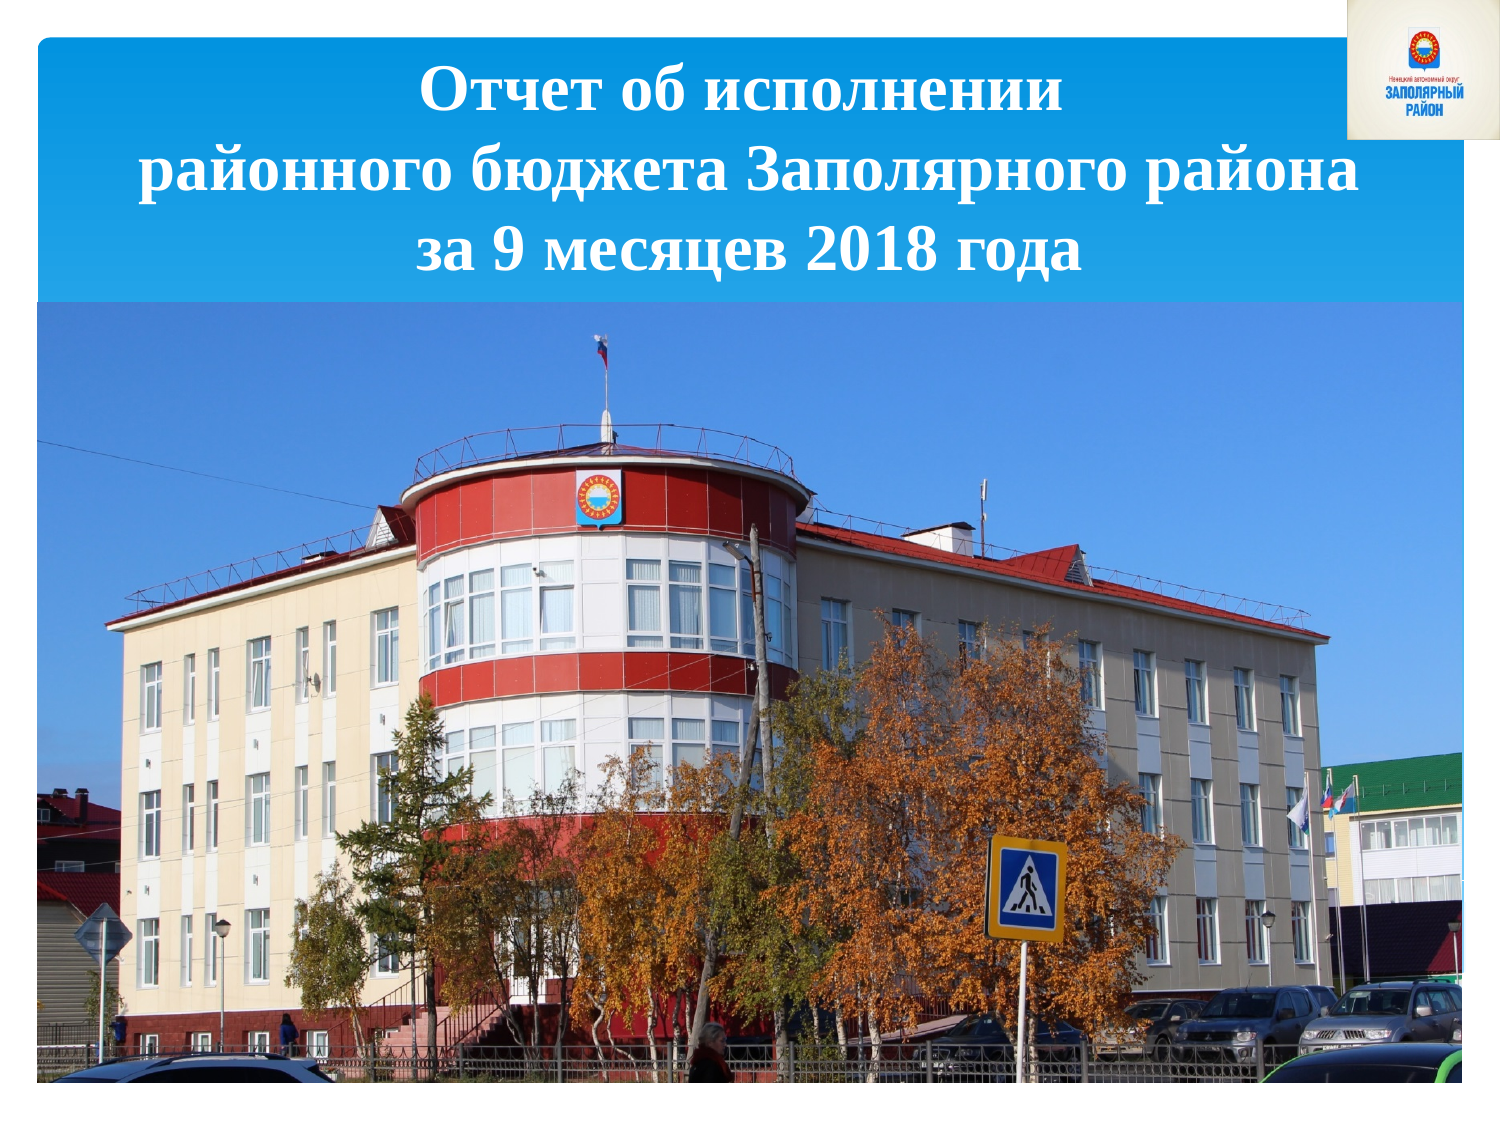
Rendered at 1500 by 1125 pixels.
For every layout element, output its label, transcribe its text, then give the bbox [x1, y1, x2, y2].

picture [37, 302, 1462, 1083]
picture [1347, 0, 1500, 140]
text_box Отчет об исполнении районного бюджета Заполярного района за 9 месяцев 2018 года [37, 36, 1463, 302]
